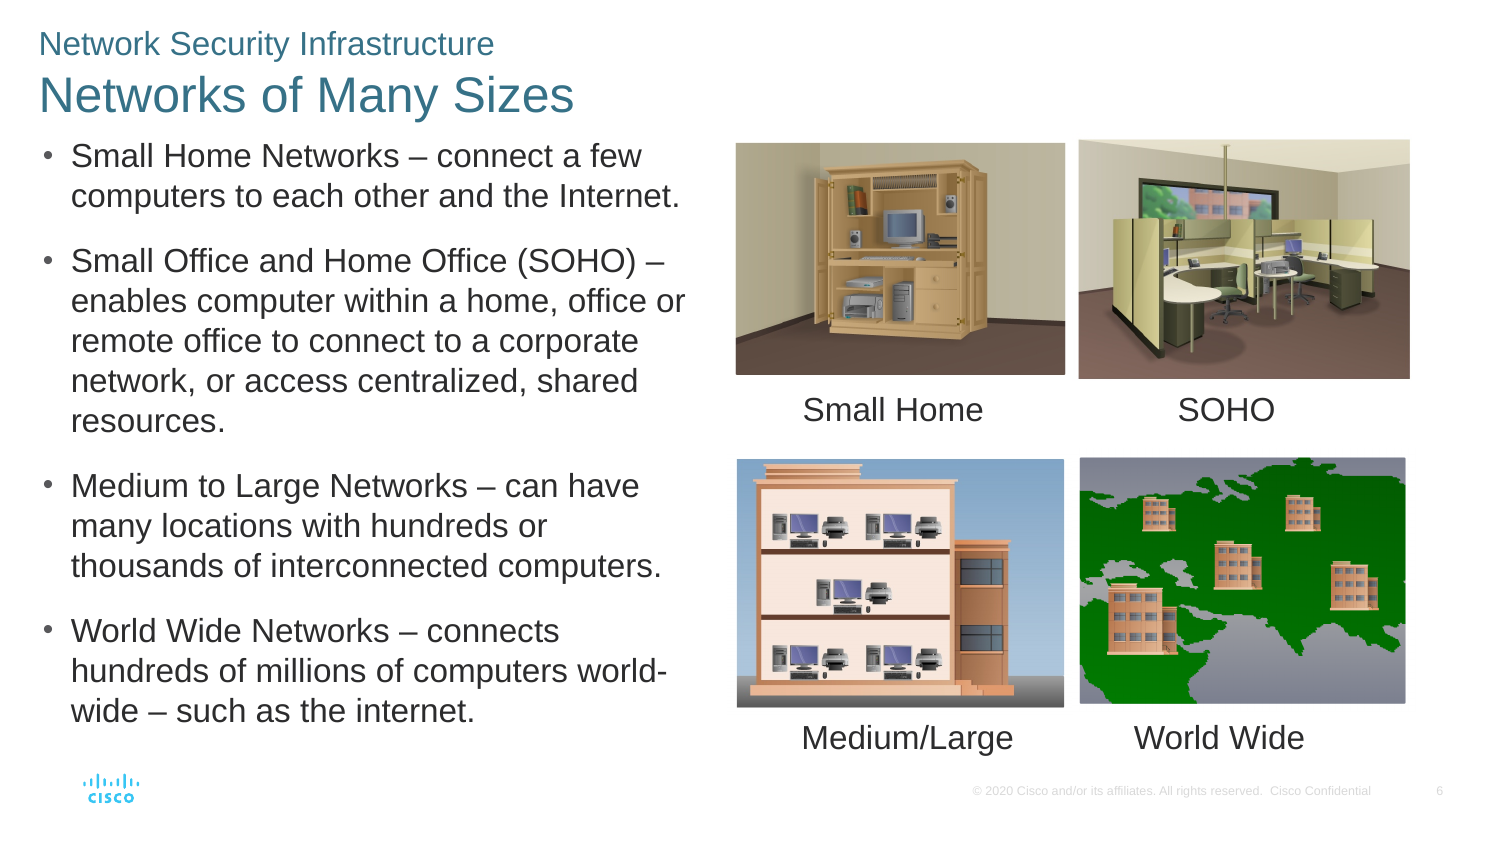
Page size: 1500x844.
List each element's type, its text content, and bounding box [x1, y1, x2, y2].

text_box Medium/Large World Wide [731, 719, 1415, 764]
text_box Small Home SOHO [721, 378, 1438, 437]
picture [726, 132, 1416, 386]
text_box Small Home Networks – connect a few computers to each other and the Internet. Small Office and Home Office (SOHO) – enables computer within a home, office or remote office to connect to a corporate network, or access centralized, shared resources. Medium to Large Networks – can have many locations with hundreds or thousands of interconnected computers. World Wide Networks – connects hundreds of millions of computers world-wide – such as the internet. [27, 127, 724, 776]
picture [726, 448, 1416, 716]
text_box Network Security Infrastructure Networks of Many Sizes [23, 10, 1500, 135]
